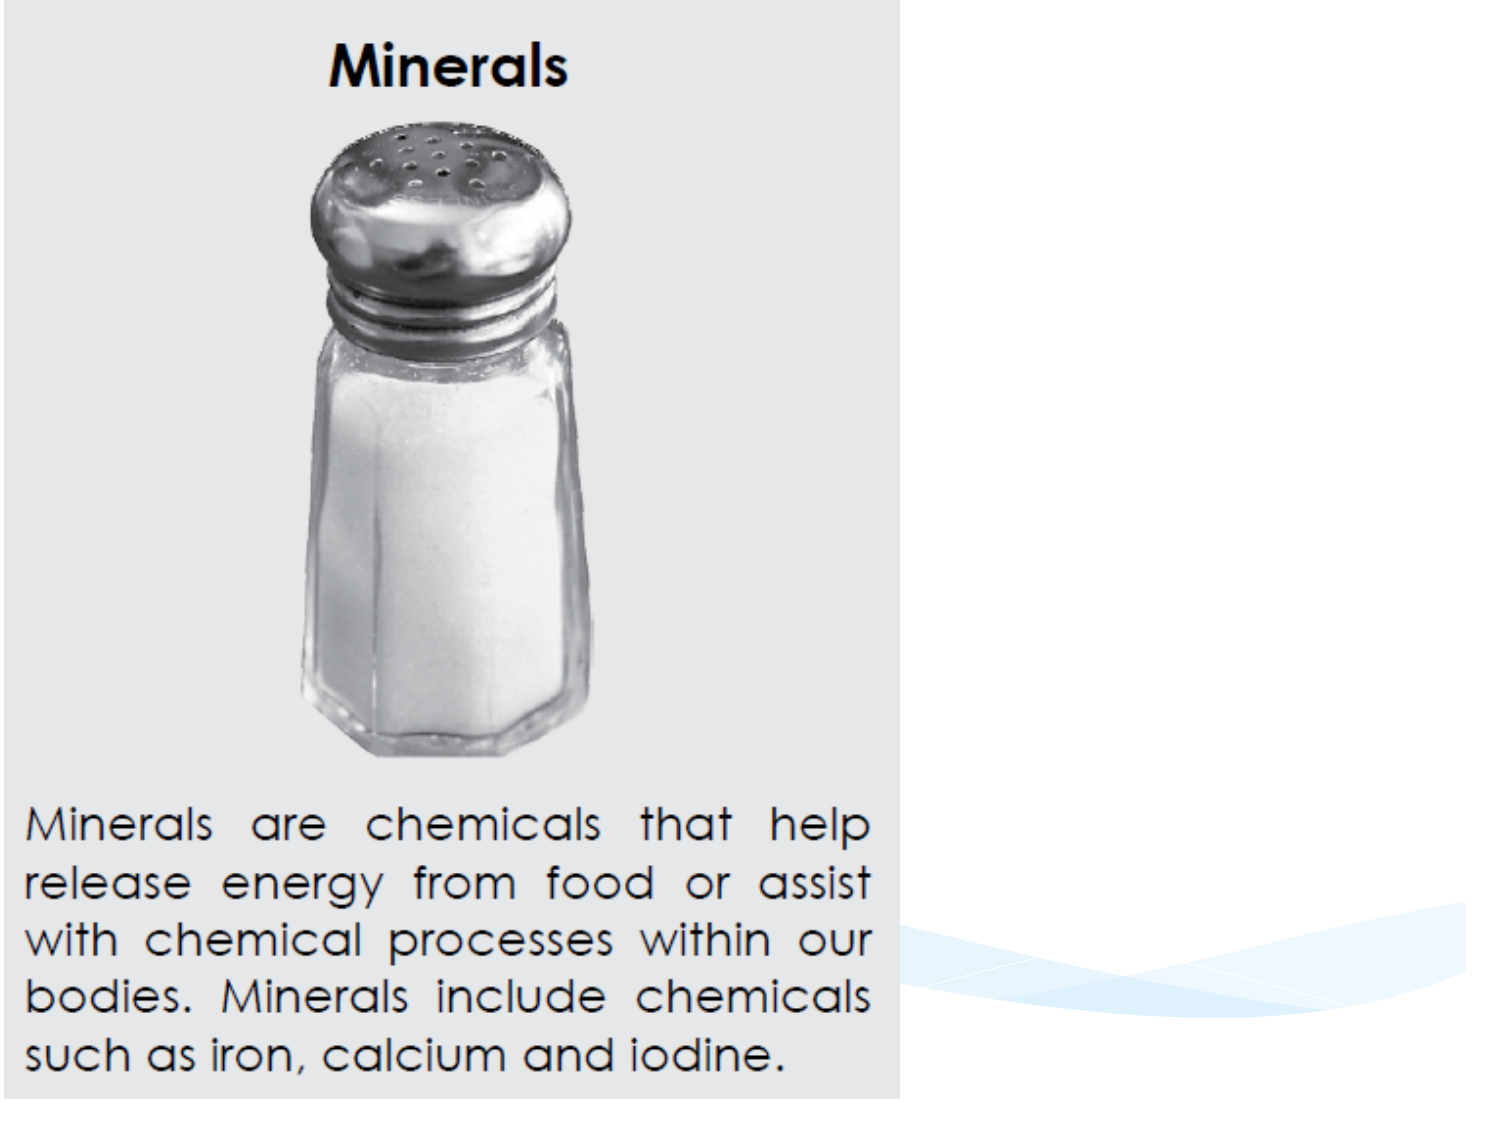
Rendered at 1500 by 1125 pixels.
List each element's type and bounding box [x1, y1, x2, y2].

picture [4, 0, 901, 1100]
